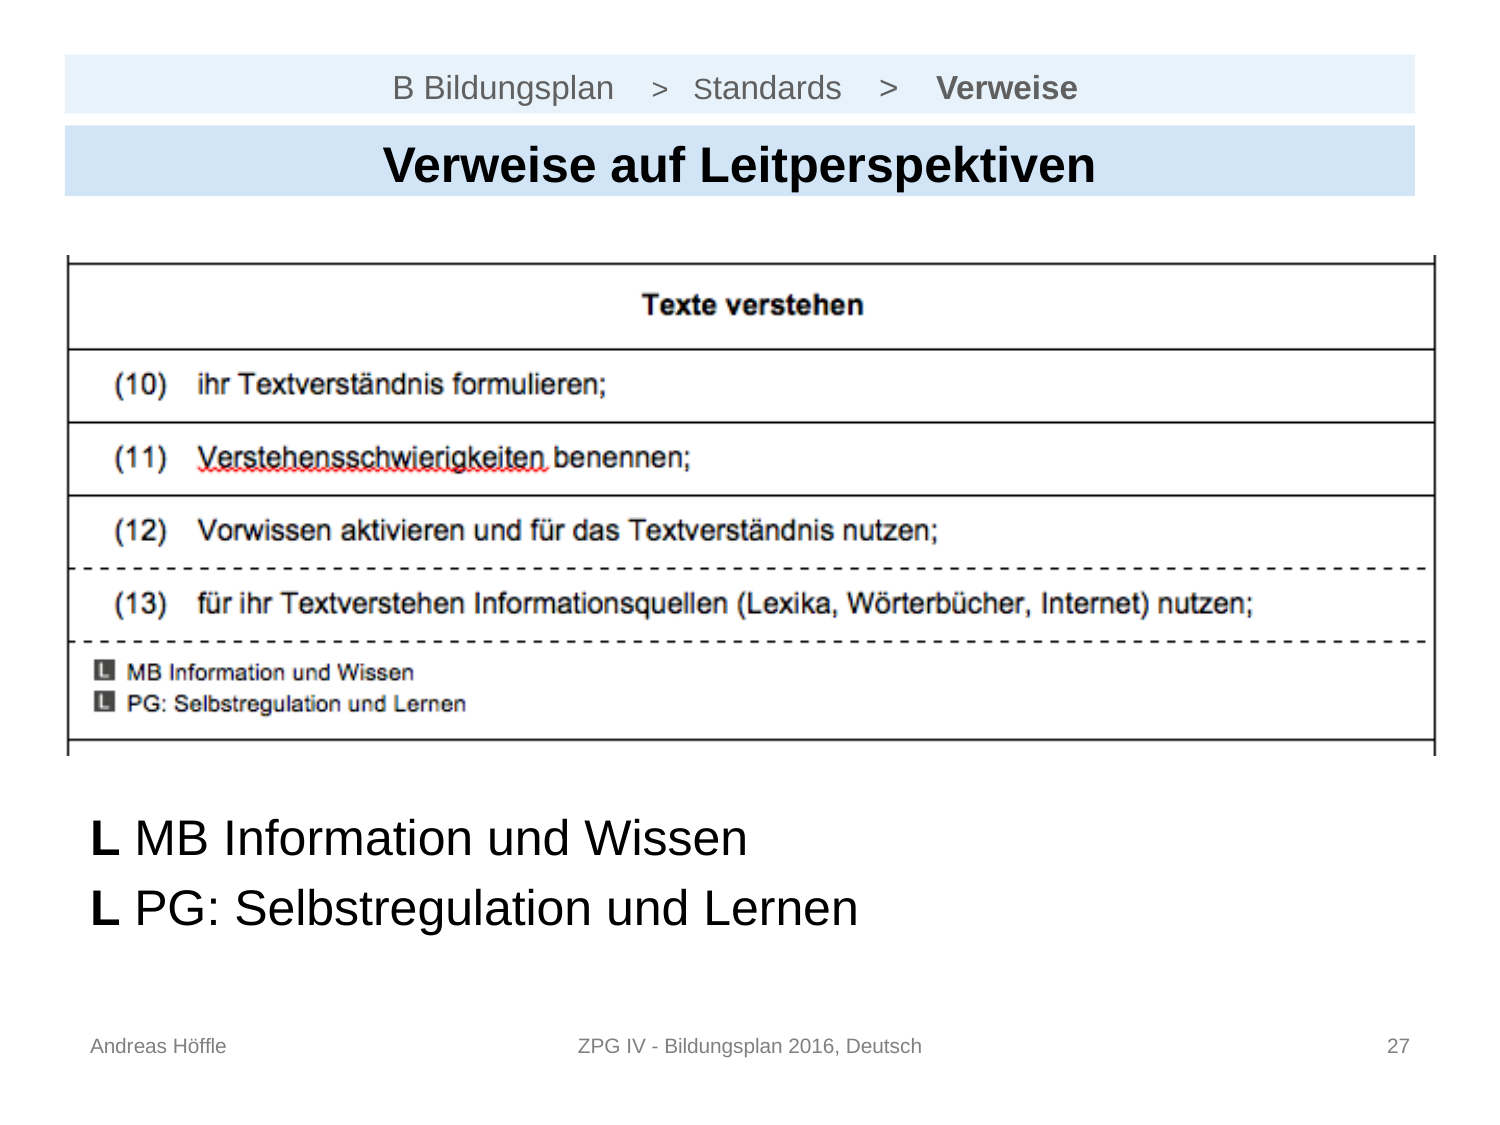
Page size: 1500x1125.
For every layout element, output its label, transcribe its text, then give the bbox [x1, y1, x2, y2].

picture [52, 255, 1452, 756]
text_box [762, 763, 1425, 988]
title B Bildungsplan > Standards > Verweise [64, 54, 1416, 114]
footer ZPG IV - Bildungsplan 2016, Deutsch [512, 1024, 988, 1101]
slide_number 26 [1074, 1024, 1426, 1101]
list Verweise auf Leitperspektiven [64, 125, 1416, 197]
list L MB Information und Wissen L PG: Selbstregulation und Lernen [74, 763, 1412, 941]
slide_number Andreas Höffle [74, 1024, 426, 1101]
